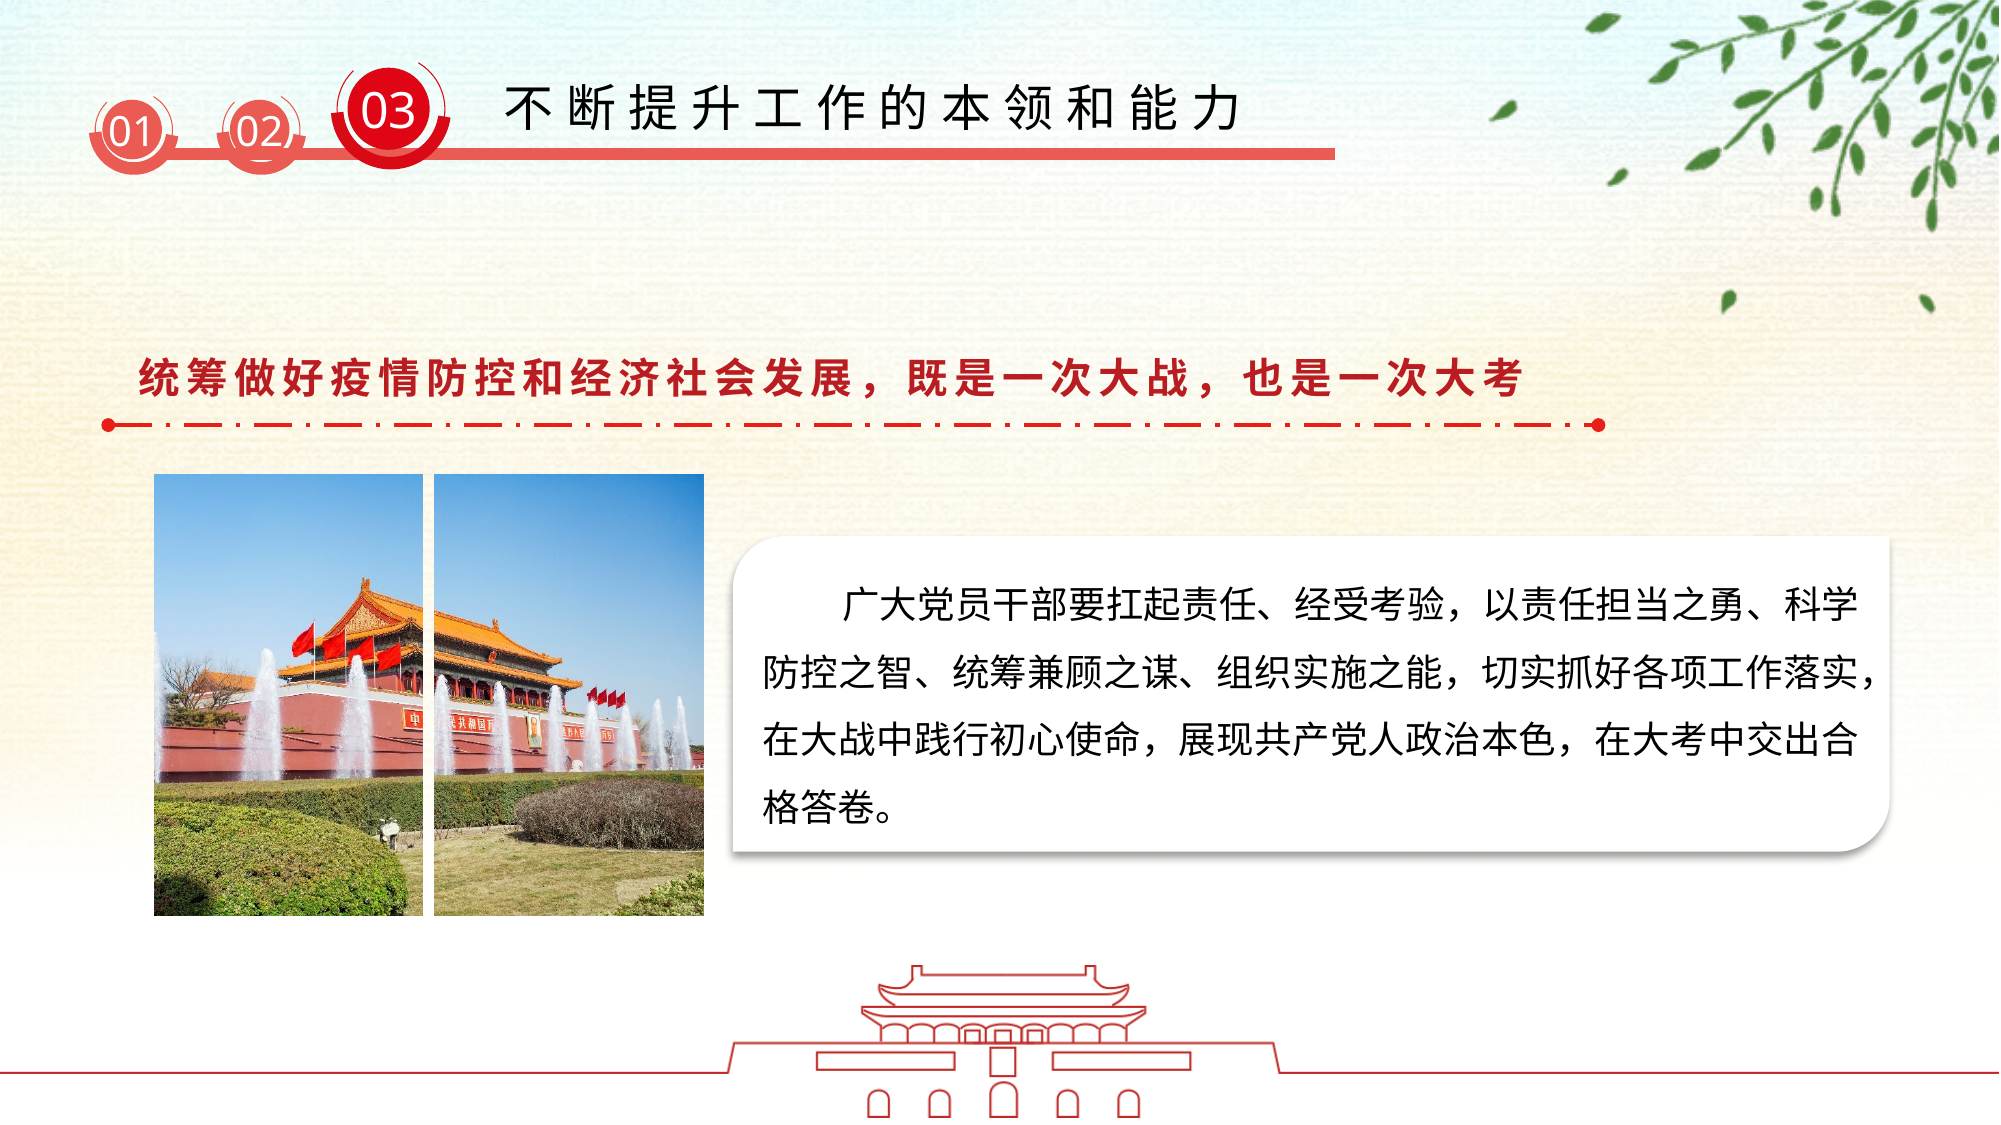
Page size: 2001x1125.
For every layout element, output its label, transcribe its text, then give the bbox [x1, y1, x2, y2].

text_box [154, 474, 704, 916]
picture [0, 0, 1999, 1125]
text_box 统筹做好疫情防控和经济社会发展，既是一次大战，也是一次大考 [108, 329, 1555, 410]
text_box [95, 91, 173, 169]
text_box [337, 55, 445, 164]
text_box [222, 91, 301, 169]
text_box 广大党员干部要扛起责任、经受考验，以责任担当之勇、科学防控之智、统筹兼顾之谋、组织实施之能，切实抓好各项工作落实，在大战中践行初心使命，展现共产党人政治本色，在大考中交出合格答卷。 [732, 535, 1890, 852]
text_box 不断提升工作的本领和能力 [488, 69, 1384, 144]
